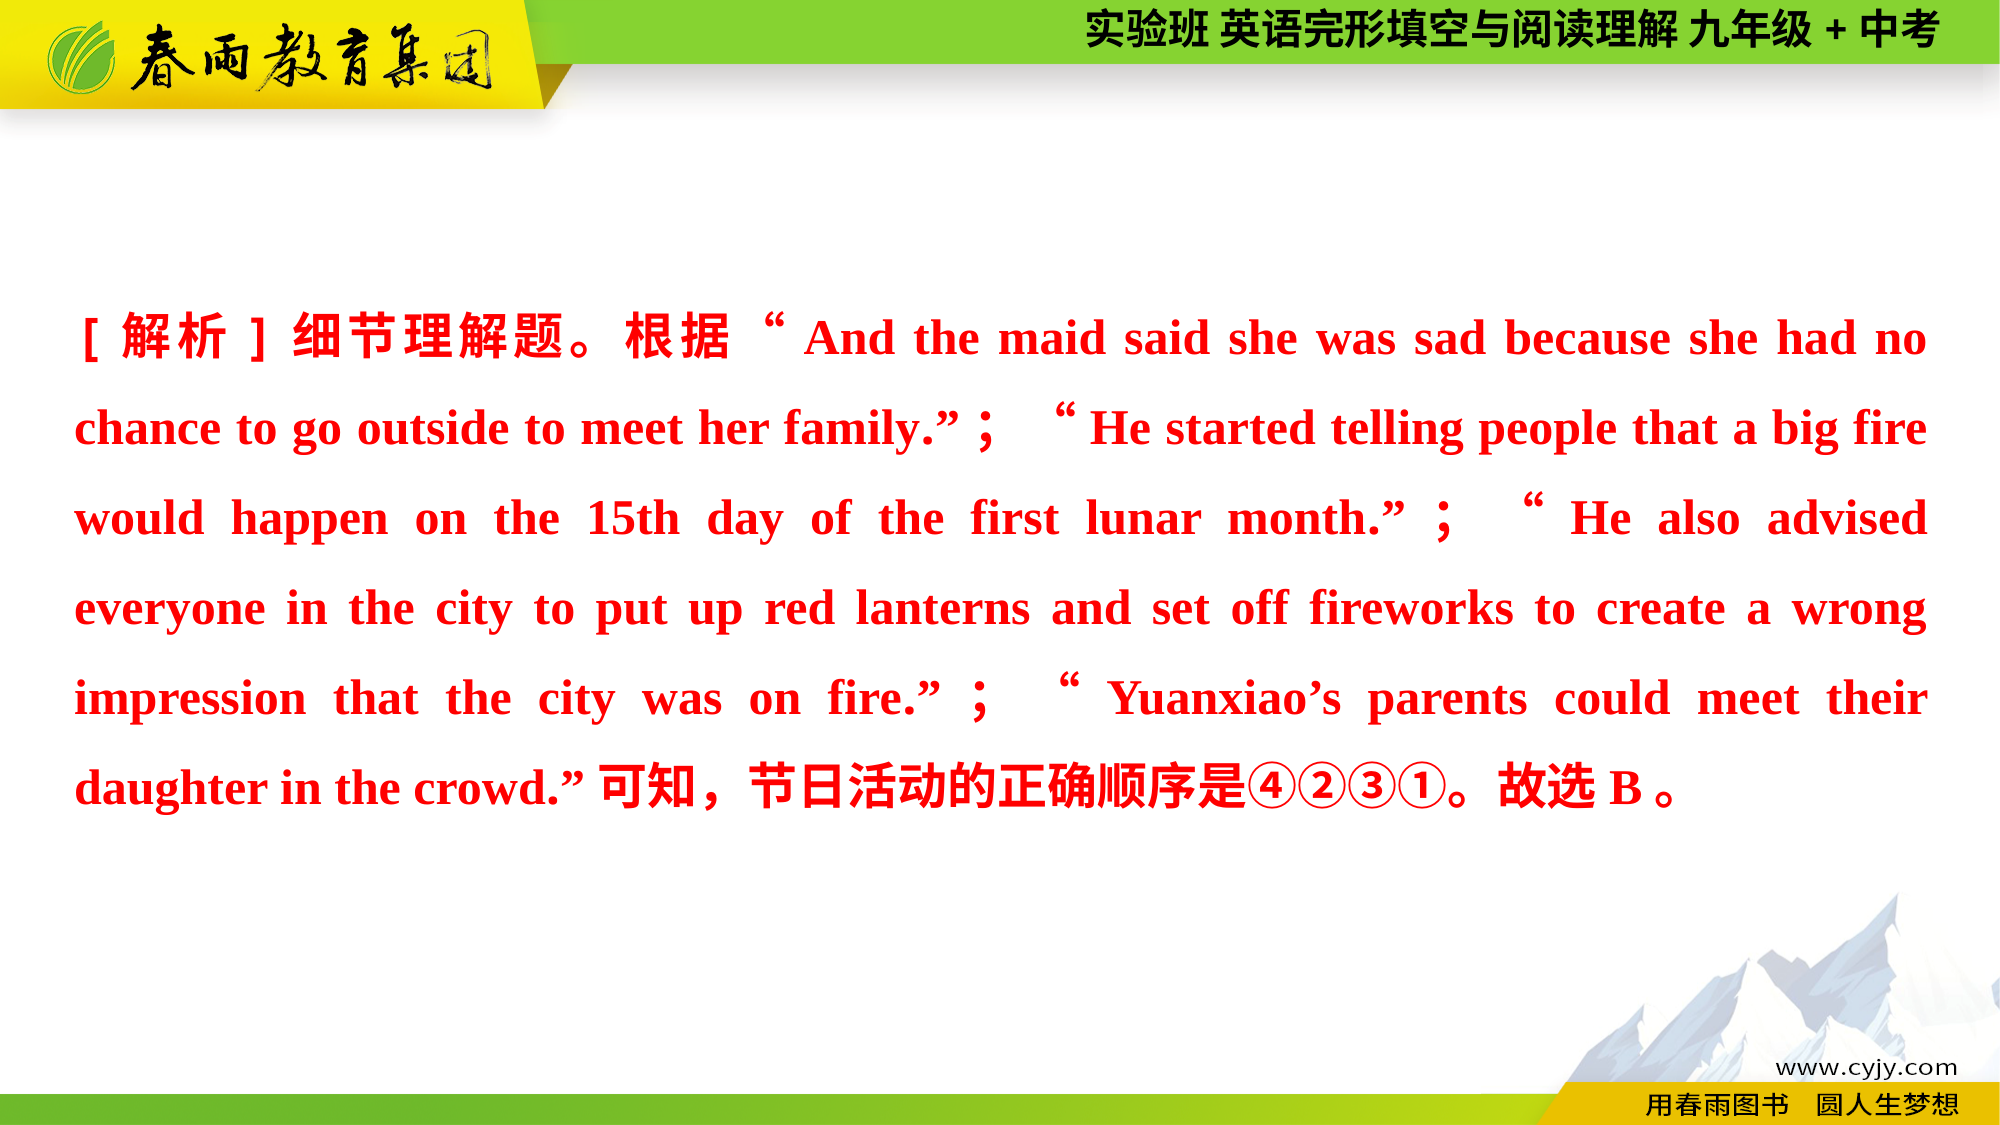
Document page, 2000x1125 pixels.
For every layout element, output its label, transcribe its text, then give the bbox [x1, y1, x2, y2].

list [解析]细节理解题。根据“And the maid said she was sad because she had no chance to go outside to meet her family.”；“He started telling people that a big fire would happen on the 15th day of the first lunar month.”；“He also advised everyone in the city to put up red lanterns and set off fireworks to create a wrong impression that the city was on fire.”；“Yuanxiao’s parents could meet their daughter in the crowd.”可知，节日活动的正确顺序是④②③①。故选B。 [59, 267, 1944, 817]
picture [0, 0, 2000, 1125]
